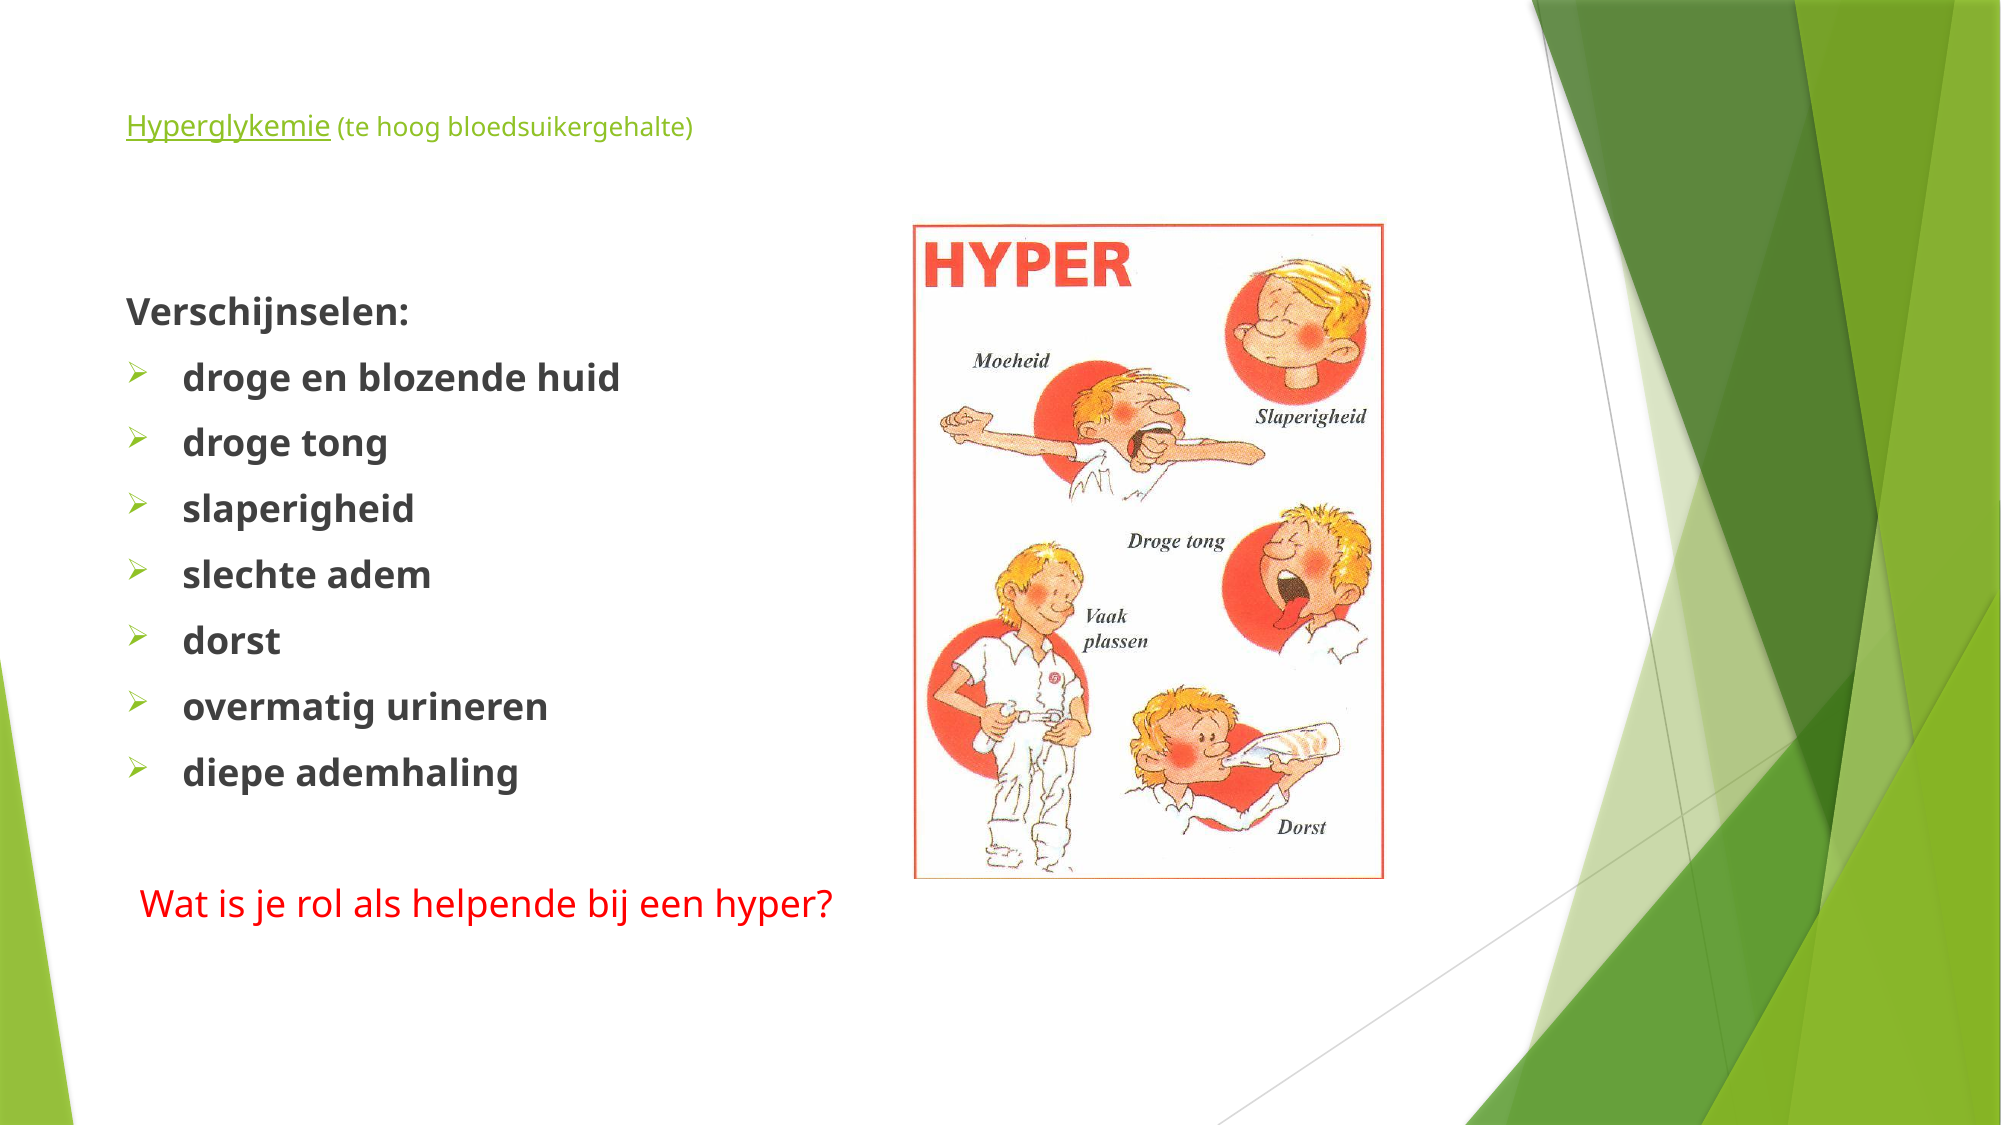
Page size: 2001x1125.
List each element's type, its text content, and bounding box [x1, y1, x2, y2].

title Hyperglykemie (te hoog bloedsuikergehalte) [111, 99, 1522, 214]
list Verschijnselen: droge en blozende huid droge tong slaperigheid slechte adem dorst overmatig urineren diepe ademhaling Wat is je rol als helpende bij een hyper? [111, 214, 1522, 992]
picture [911, 213, 1388, 880]
